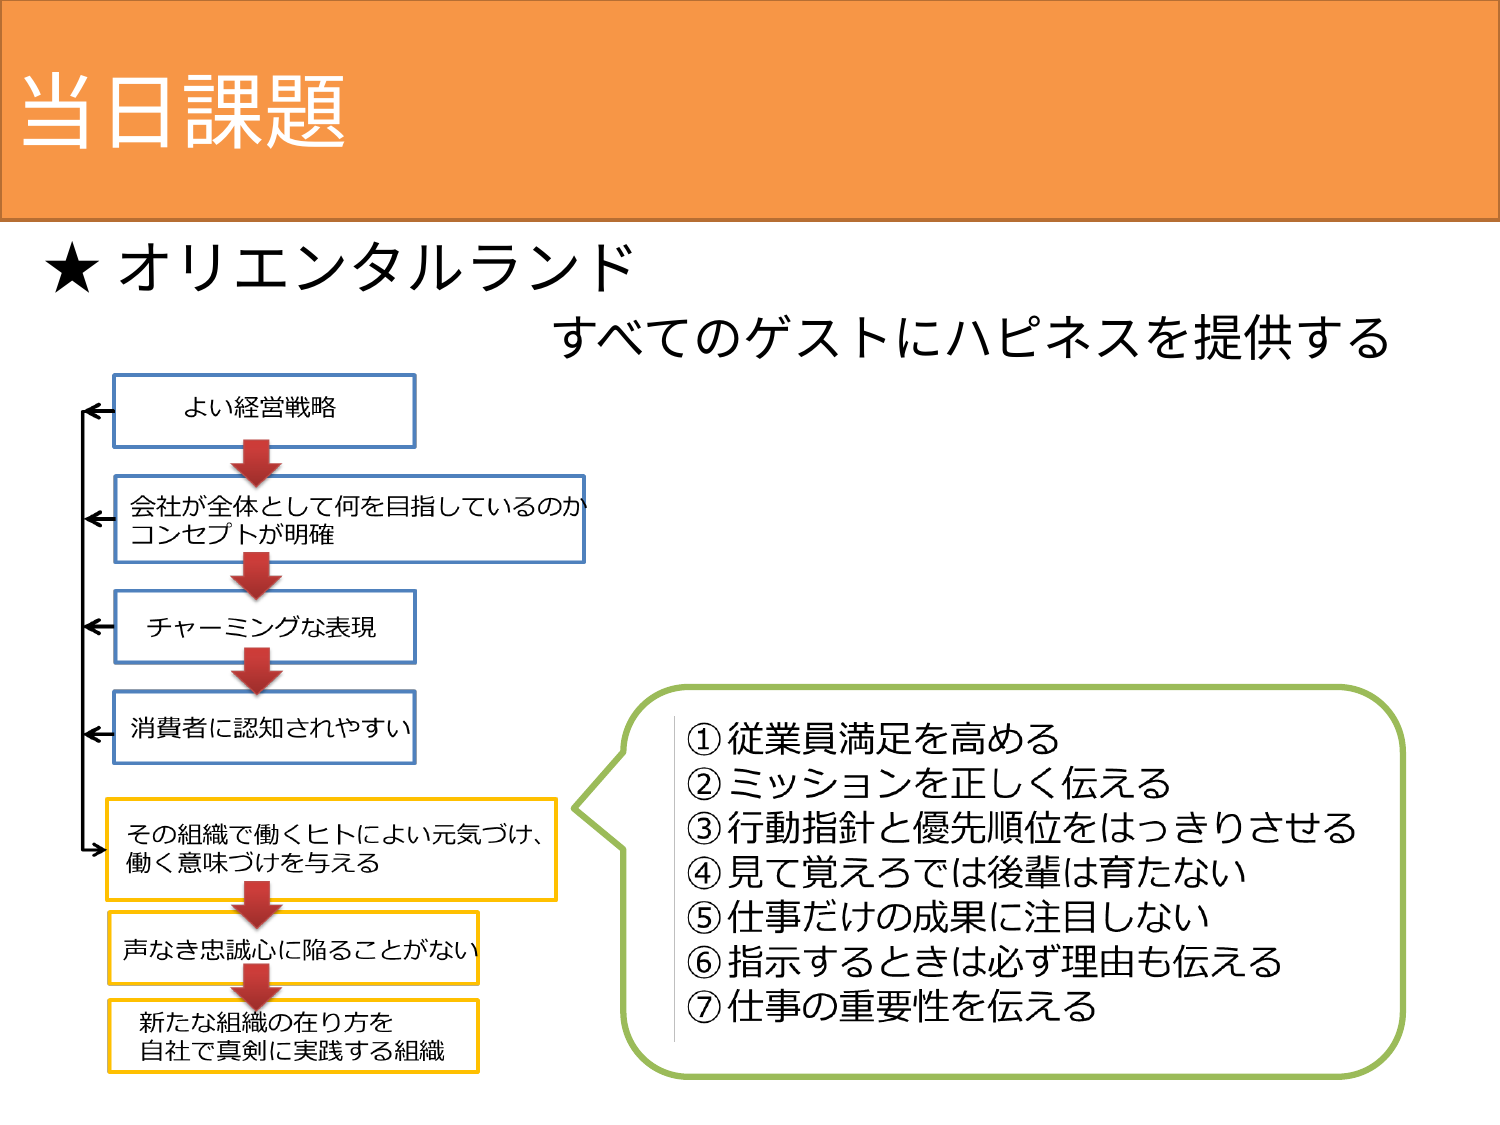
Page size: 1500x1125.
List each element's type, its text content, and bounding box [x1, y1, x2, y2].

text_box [623, 686, 1404, 1078]
text_box すべてのゲストにハピネスを提供する [533, 297, 1494, 376]
picture [64, 373, 774, 1083]
text_box ★オリエンタルランド [28, 223, 655, 309]
text_box 当日課題 [0, 0, 1500, 222]
